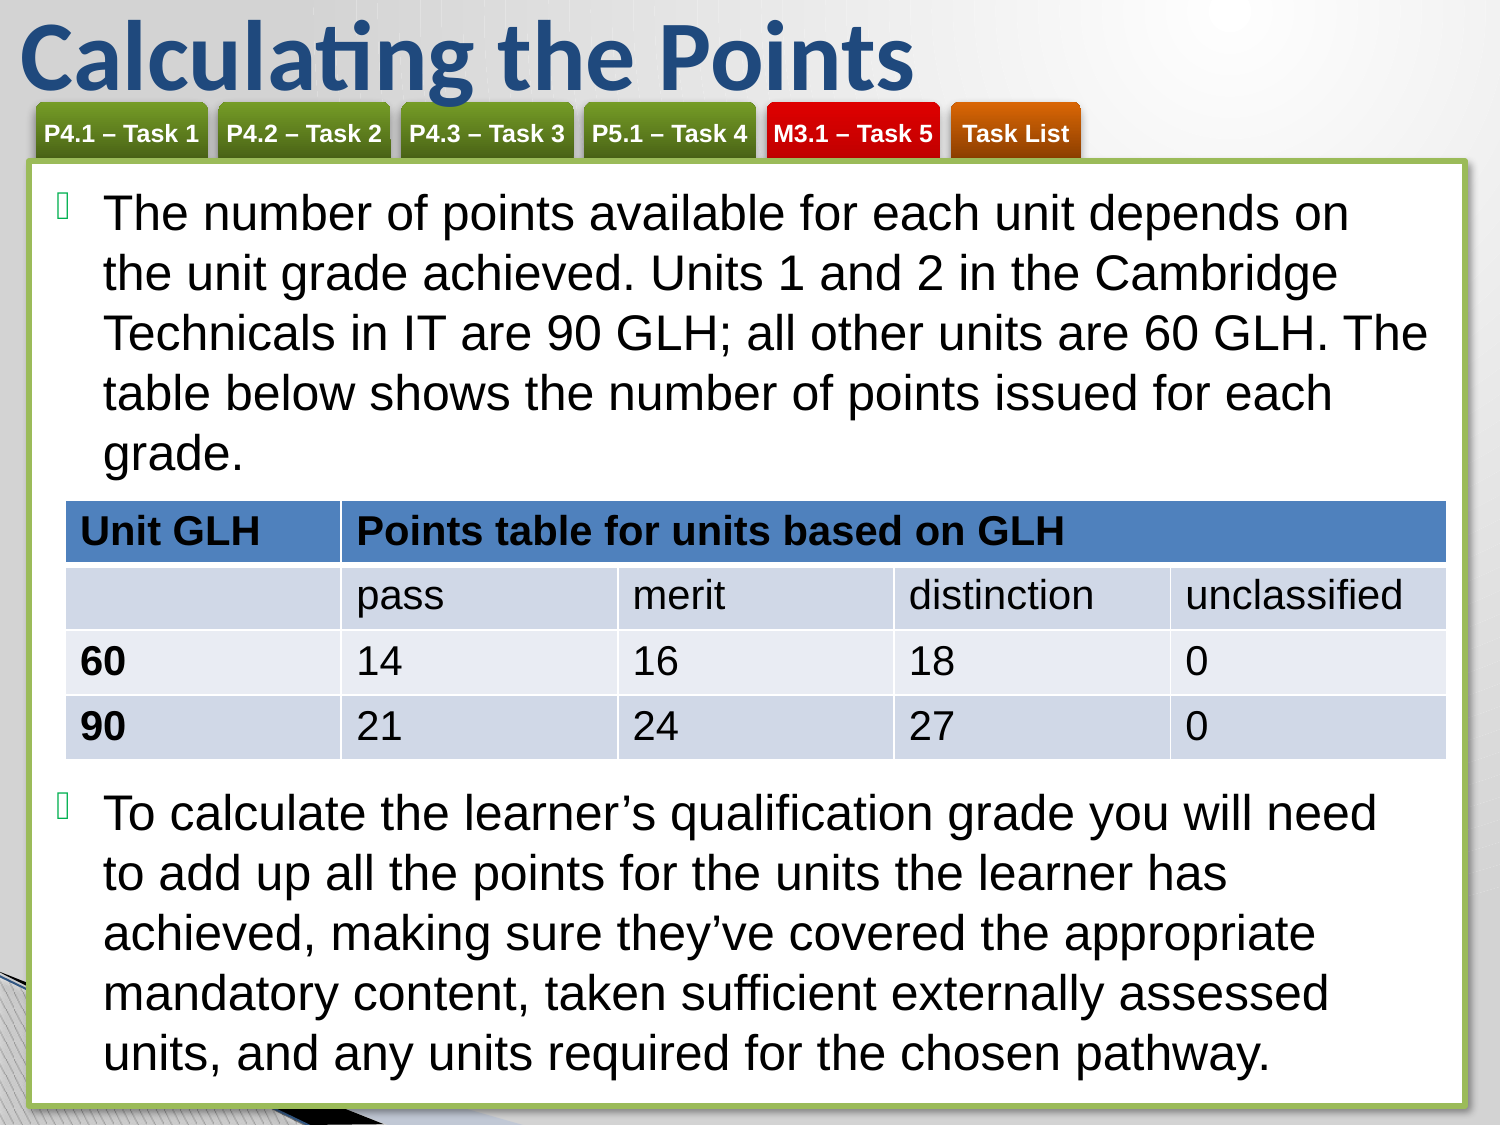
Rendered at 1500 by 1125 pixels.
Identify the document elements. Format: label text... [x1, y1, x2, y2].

picture [281, 1114, 303, 1125]
table_cell 21 [342, 696, 617, 759]
table_cell [66, 568, 340, 629]
table_cell 27 [895, 696, 1170, 759]
table_cell 16 [619, 631, 893, 694]
table_header Unit GLH [66, 501, 340, 562]
table_cell unclassified [1171, 568, 1446, 629]
table_cell pass [342, 568, 617, 629]
table_cell 0 [1171, 631, 1446, 694]
text_box e [551, 0, 603, 5]
table_cell 0 [1171, 696, 1446, 759]
table_header Points table for units based on GLH [342, 501, 1446, 562]
table_cell distinction [895, 568, 1170, 629]
title Calculating the Points [5, 0, 1270, 102]
table_cell 14 [342, 631, 617, 694]
table_cell 18 [895, 631, 1170, 694]
table_cell 60 [66, 631, 340, 694]
table_cell merit [619, 568, 893, 629]
table_cell 24 [619, 696, 893, 759]
text_box The number of points available for each unit depends on the unit grade achieved. Units 1 and 2 in the Cambridge Technicals in IT are 90 GLH; all other units are 60 GLH. The table below shows the number of points issued for each grade. To calculate the learner’s qualification grade you will need to add up all the points for the units the learner has achieved, making sure they’ve covered the appropriate mandatory content, taken sufficient externally assessed units, and any units required for the chosen pathway. [41, 172, 1447, 1088]
table_cell 90 [66, 696, 340, 759]
